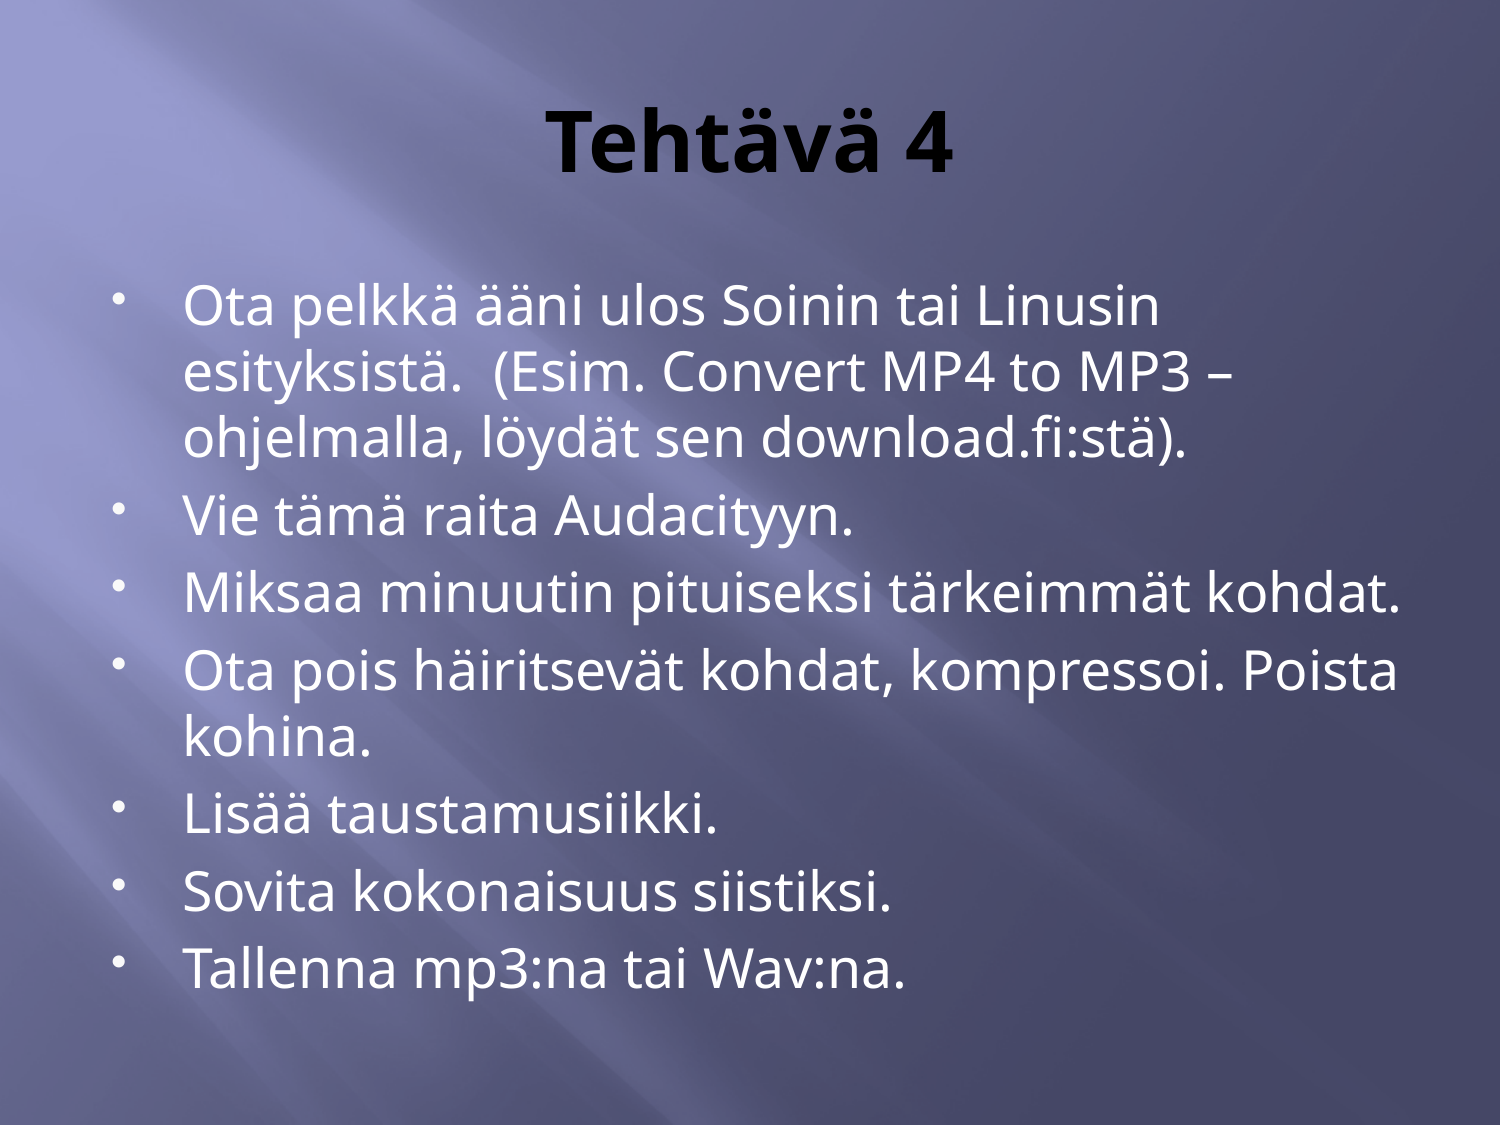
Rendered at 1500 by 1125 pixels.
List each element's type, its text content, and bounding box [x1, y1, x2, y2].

list Ota pelkkä ääni ulos Soinin tai Linusin esityksistä. (Esim. Convert MP4 to MP3 –ohjelmalla, löydät sen download.fi:stä). Vie tämä raita Audacityyn. Miksaa minuutin pituiseksi tärkeimmät kohdat. Ota pois häiritsevät kohdat, kompressoi. Poista kohina. Lisää taustamusiikki. Sovita kokonaisuus siistiksi. Tallenna mp3:na tai Wav:na. [75, 262, 1425, 1035]
title Tehtävä 4 [75, 45, 1425, 233]
